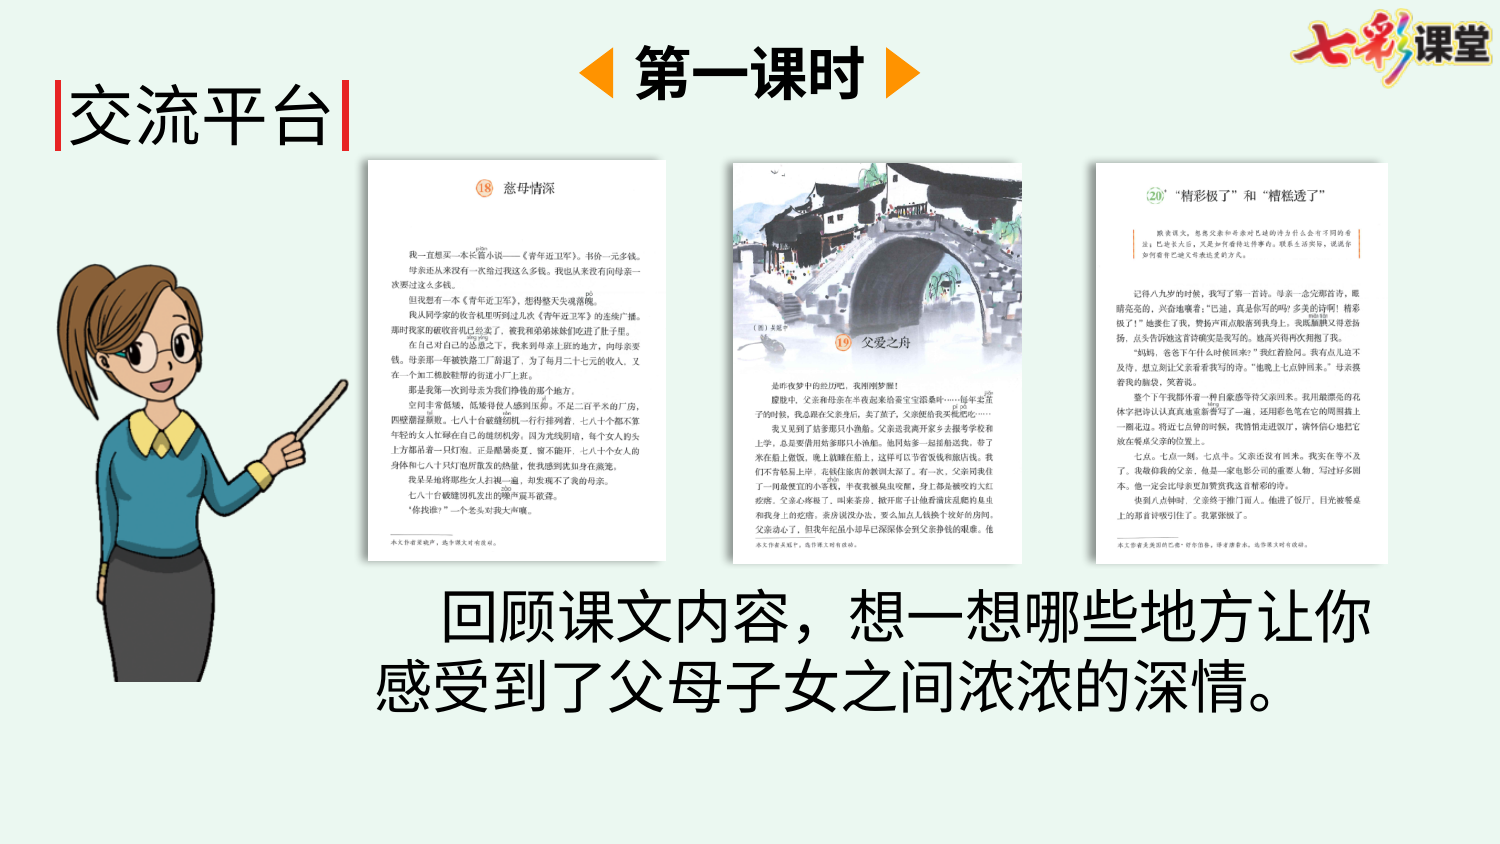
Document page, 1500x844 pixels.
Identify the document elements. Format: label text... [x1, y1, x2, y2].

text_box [540, 29, 959, 116]
picture [368, 160, 666, 562]
picture [1095, 163, 1389, 564]
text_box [52, 65, 373, 163]
picture [56, 263, 349, 682]
text_box 回顾课文内容，想一想哪些地方让你感受到了父母子女之间浓浓的深情。 [360, 572, 1424, 728]
picture [733, 163, 1022, 564]
picture [1289, 8, 1495, 89]
